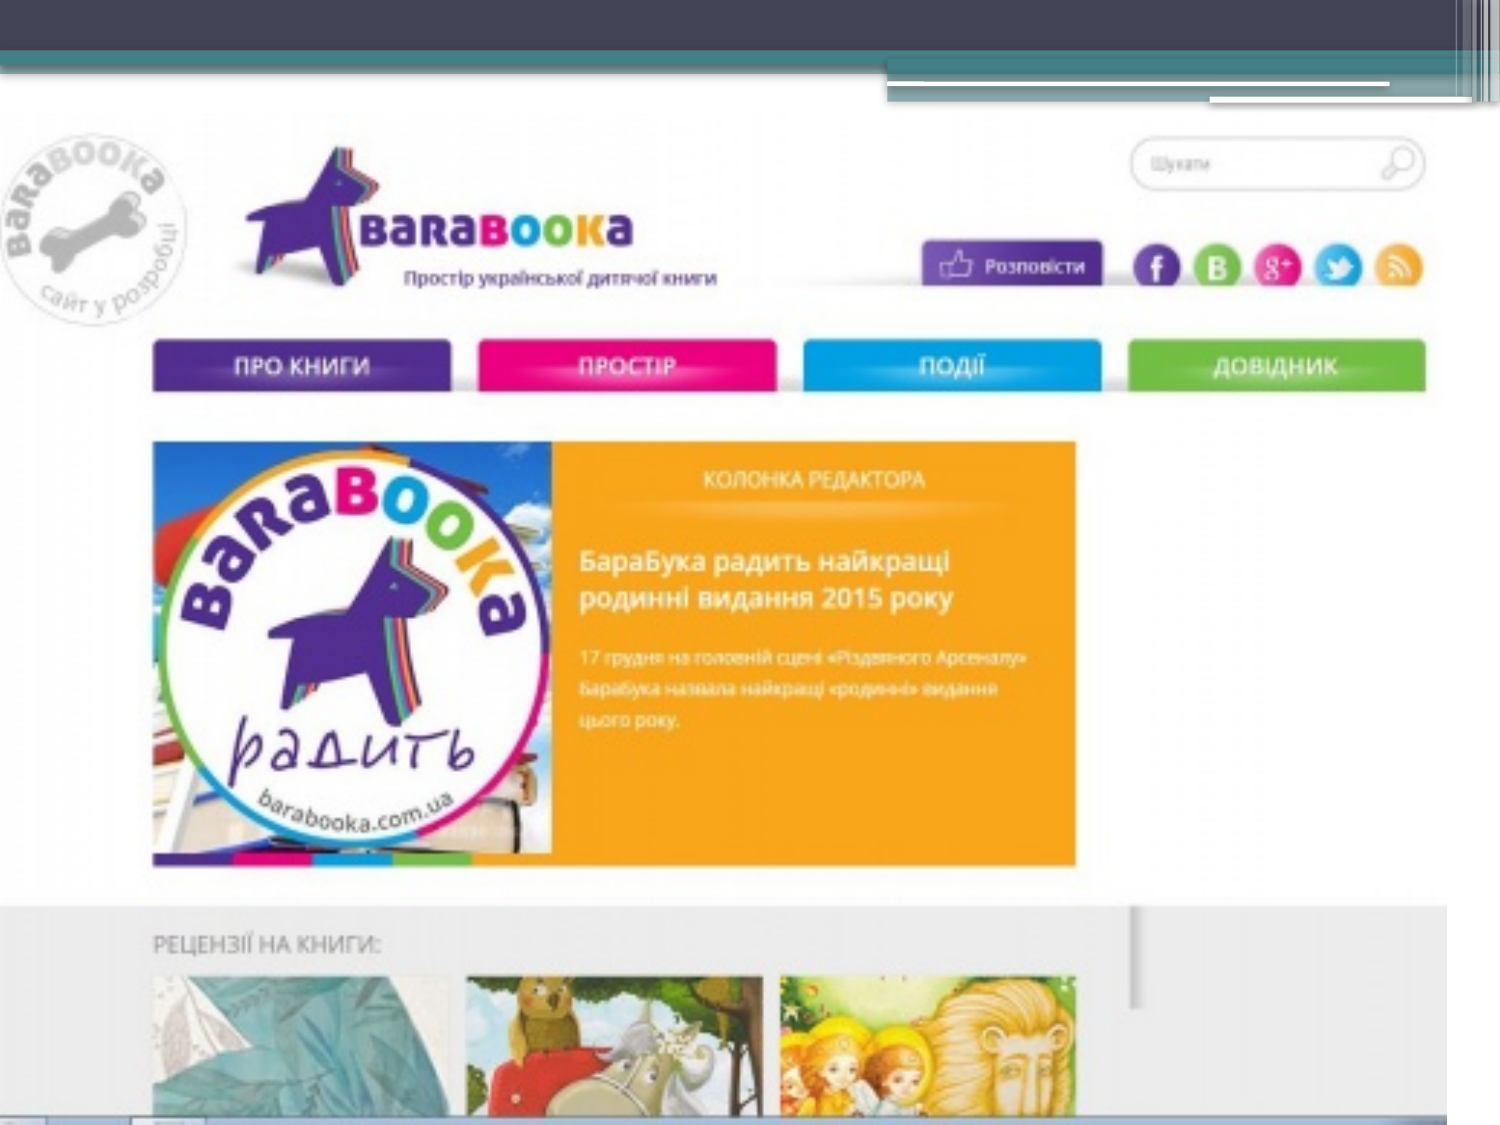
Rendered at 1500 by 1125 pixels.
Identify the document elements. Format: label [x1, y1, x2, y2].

list [0, 113, 1448, 1125]
